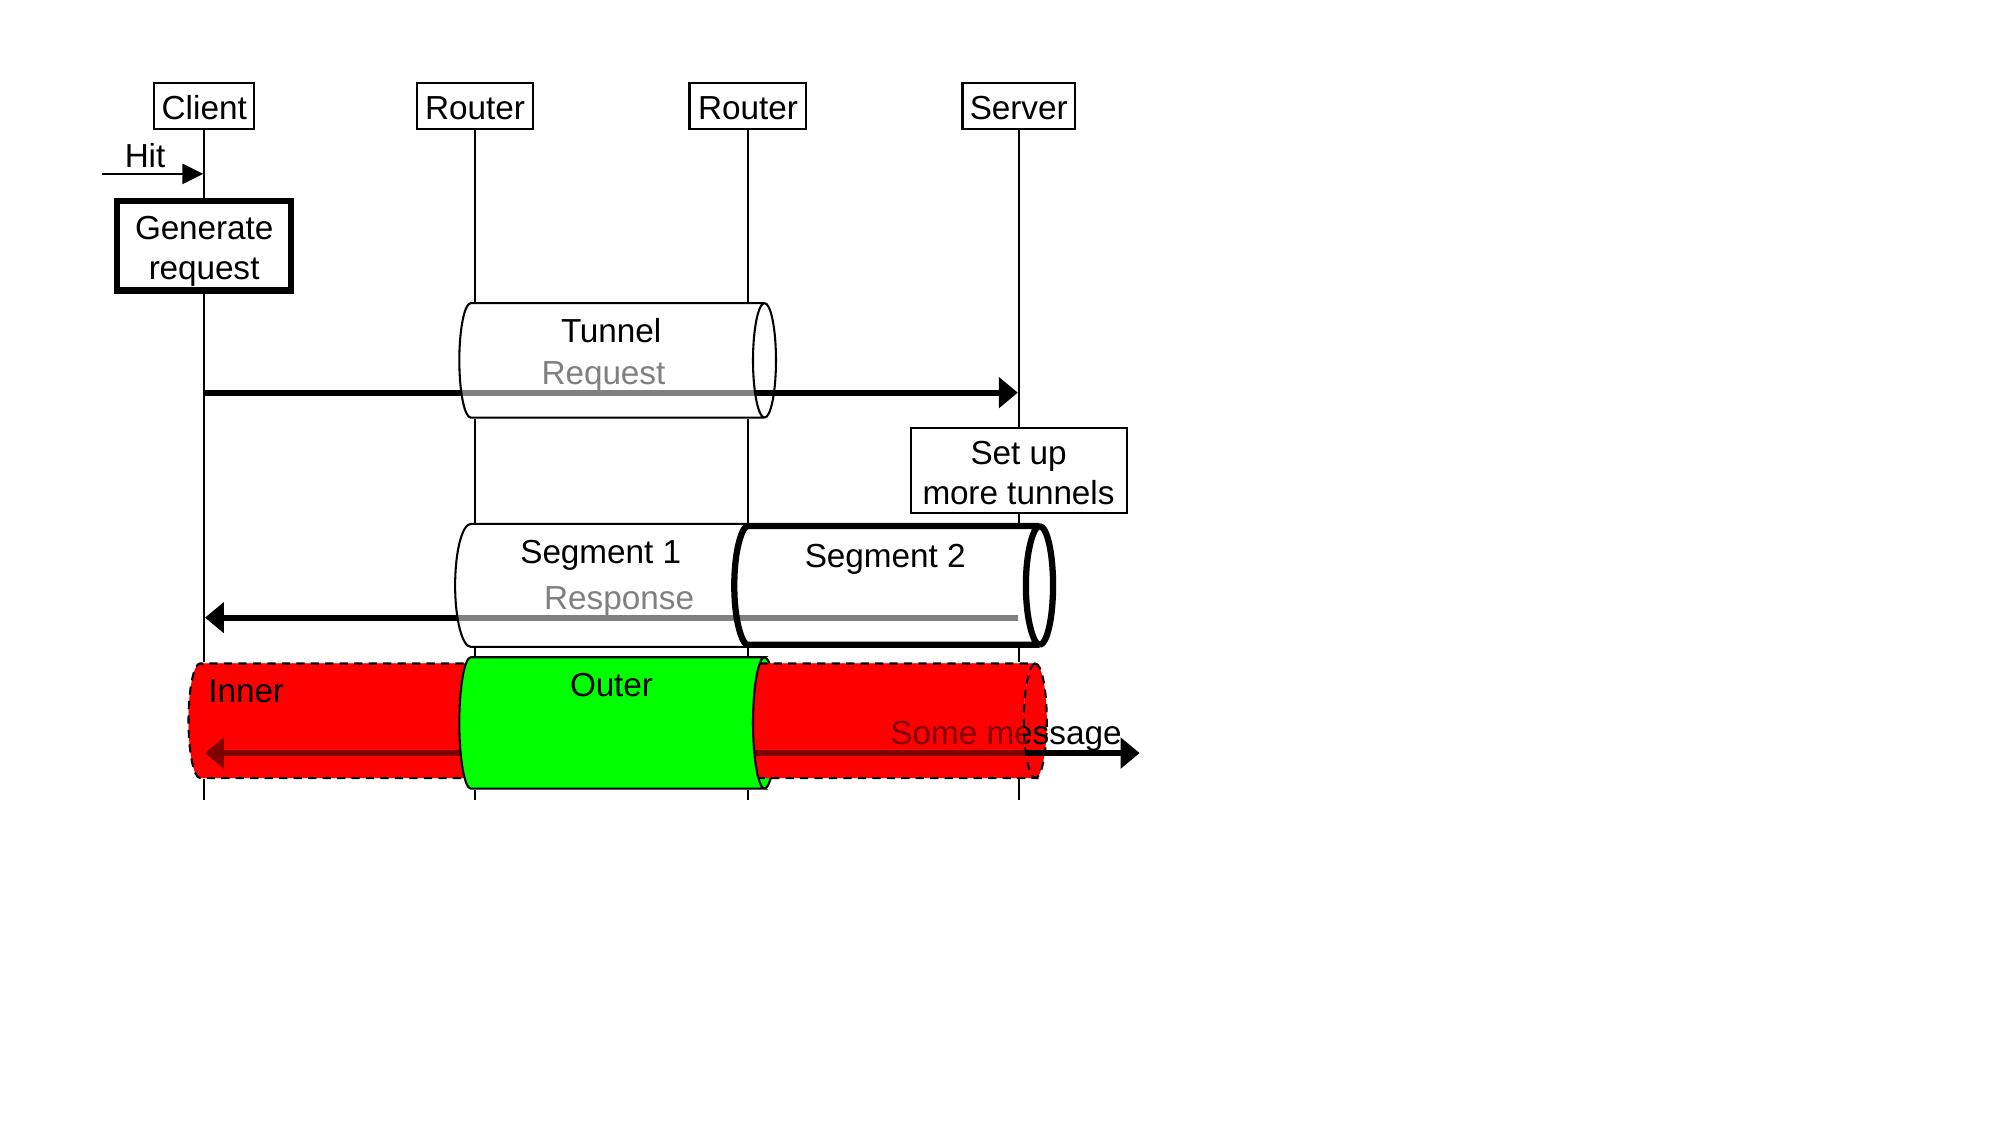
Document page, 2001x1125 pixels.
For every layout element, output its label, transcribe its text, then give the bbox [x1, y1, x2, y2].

text_box [754, 662, 1036, 753]
text_box Generate request [116, 200, 292, 291]
text_box [1035, 756, 1045, 778]
text_box [757, 396, 764, 416]
text_box [187, 662, 465, 779]
text_box Some message [1025, 712, 1122, 750]
text_box Outer [567, 664, 656, 703]
text_box [460, 754, 767, 790]
text_box [1027, 528, 1039, 643]
text_box [1025, 665, 1035, 712]
text_box [754, 305, 764, 390]
text_box [74, 74, 1171, 800]
text_box Router [689, 83, 807, 130]
text_box [460, 393, 765, 419]
text_box [756, 754, 1038, 779]
text_box Inner [208, 670, 289, 709]
text_box Hit [122, 135, 168, 173]
text_box [764, 396, 775, 418]
text_box [458, 656, 767, 753]
text_box [764, 302, 777, 390]
text_box [764, 779, 771, 788]
text_box Segment 1 [518, 531, 684, 569]
text_box Router [416, 83, 534, 130]
text_box [1028, 756, 1035, 776]
text_box Client [154, 83, 255, 130]
text_box [457, 618, 749, 648]
text_box [454, 523, 749, 617]
text_box Server [962, 83, 1075, 130]
text_box [458, 302, 765, 392]
text_box Tunnel [558, 310, 665, 348]
text_box [1035, 663, 1048, 712]
text_box [733, 525, 1040, 646]
text_box Set up more tunnels [910, 428, 1127, 514]
text_box [1039, 525, 1054, 646]
text_box Segment 2 [802, 535, 969, 573]
